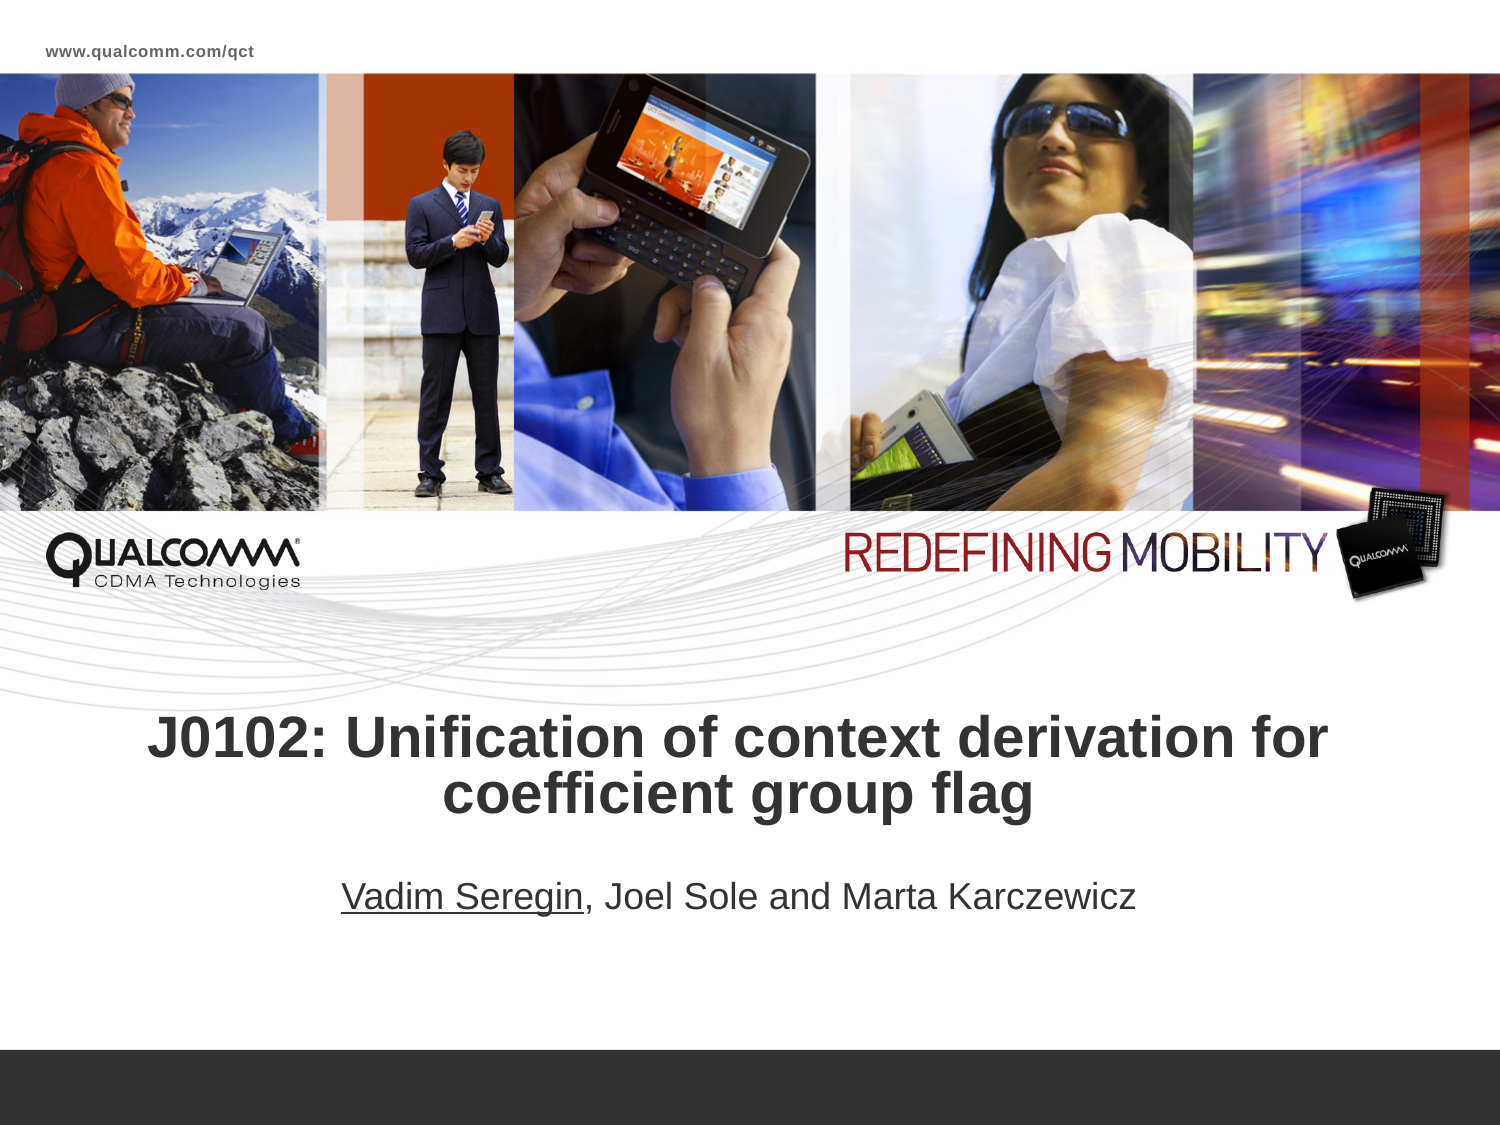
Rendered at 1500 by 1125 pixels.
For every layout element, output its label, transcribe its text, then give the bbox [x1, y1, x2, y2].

picture [30, 1048, 372, 1052]
picture [0, 12, 1500, 744]
title J0102: Unification of context derivation for coefficient group flag Vadim Seregin, Joel Sole and Marta Karczewicz [124, 671, 1354, 925]
